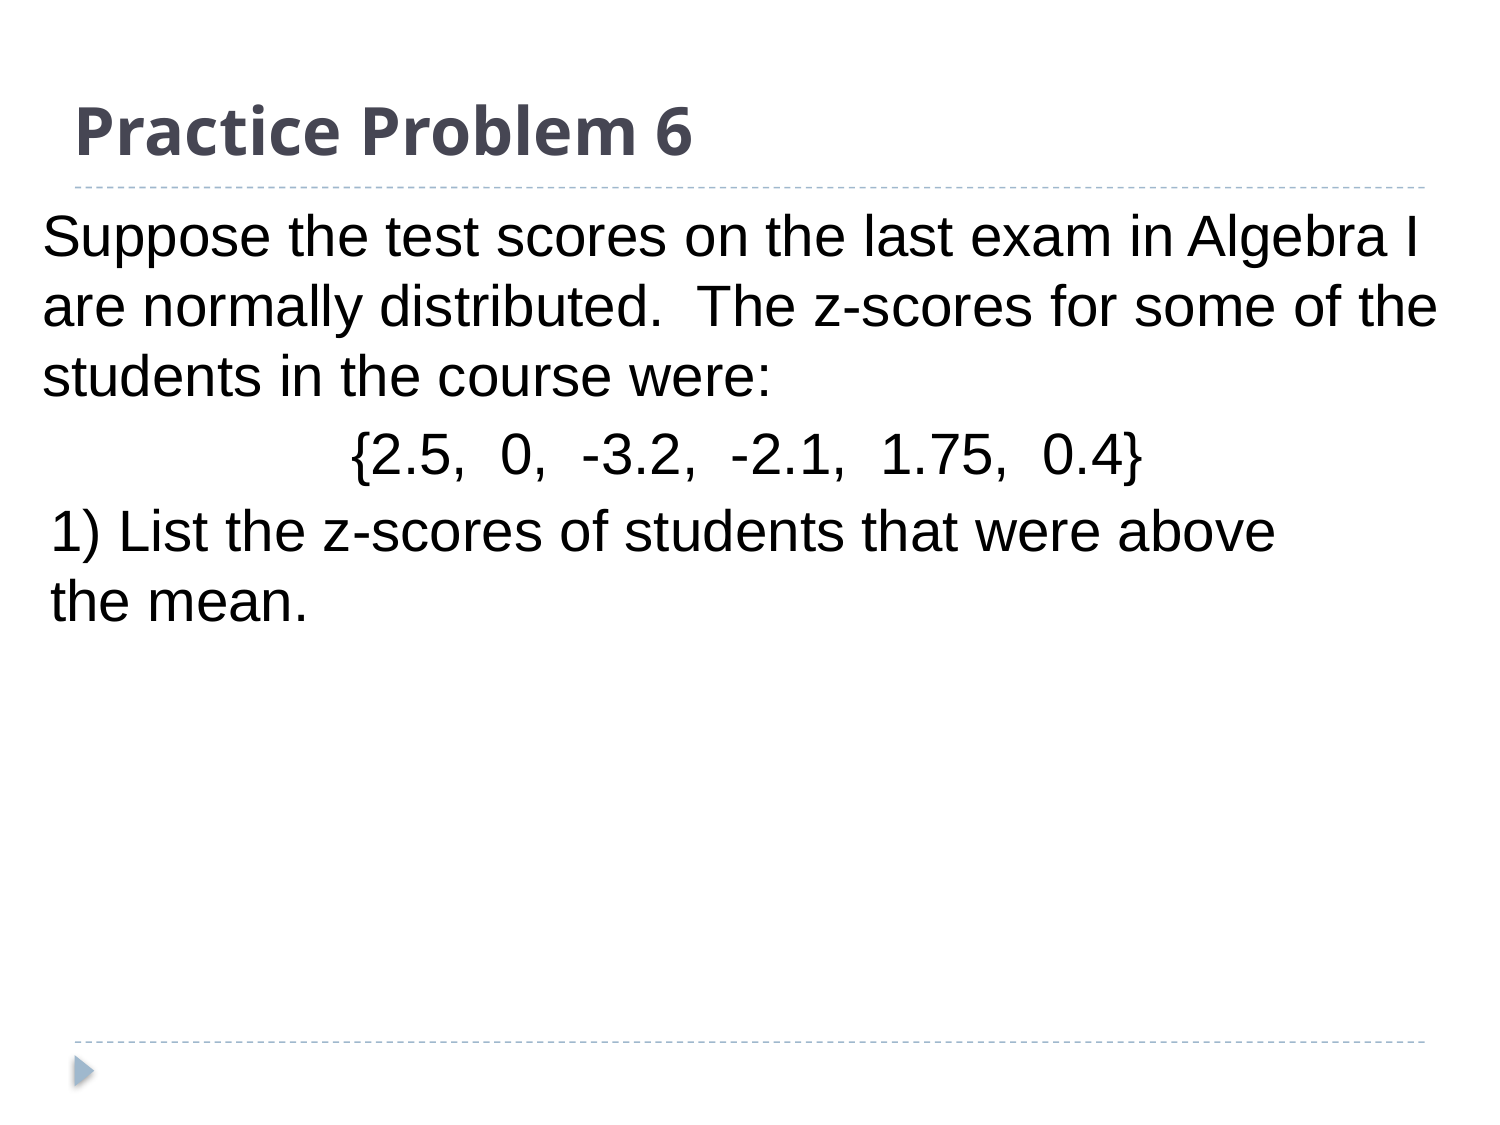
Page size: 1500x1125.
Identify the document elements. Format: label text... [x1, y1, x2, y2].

text_box 1) List the z-scores of students that were above the mean. [35, 485, 1377, 641]
text_box Suppose the test scores on the last exam in Algebra I are normally distributed. The z-scores for some of the students in the course were: [27, 190, 1500, 416]
title Practice Problem 6 [58, 48, 1330, 177]
text_box {2.5, 0, -3.2, -2.1, 1.75, 0.4} [336, 408, 1235, 485]
